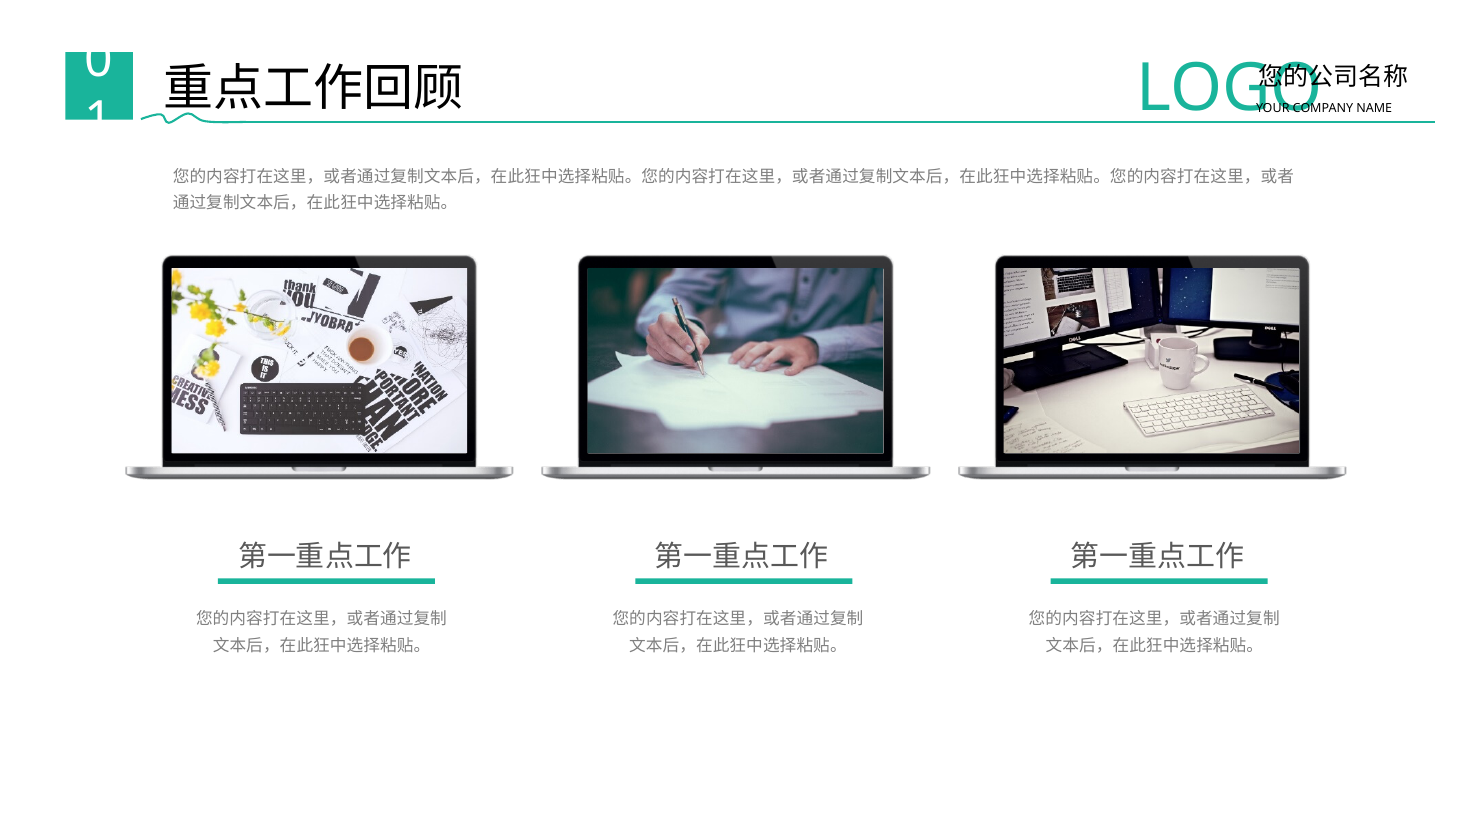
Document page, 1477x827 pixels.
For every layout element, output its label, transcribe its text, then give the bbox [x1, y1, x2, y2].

text_box 您的内容打在这里，或者通过复制文本后，在此狂中选择粘贴。您的内容打在这里，或者通过复制文本后，在此狂中选择粘贴。您的内容打在这里，或者通过复制文本后，在此狂中选择粘贴。 [161, 154, 1319, 218]
text_box 第一重点工作 [643, 531, 840, 578]
text_box [1050, 578, 1268, 584]
text_box 01 [64, 51, 134, 121]
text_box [108, 237, 535, 495]
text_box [941, 237, 1368, 495]
text_box [140, 112, 246, 124]
text_box 您的内容打在这里，或者通过复制文本后，在此狂中选择粘贴。 [1014, 596, 1295, 660]
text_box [1121, 35, 1477, 132]
text_box 第一重点工作 [1059, 531, 1256, 578]
text_box [635, 578, 853, 584]
text_box 重点工作回顾 [148, 47, 489, 121]
text_box 您的内容打在这里，或者通过复制文本后，在此狂中选择粘贴。 [181, 596, 463, 660]
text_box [535, 237, 941, 495]
text_box 您的内容打在这里，或者通过复制文本后，在此狂中选择粘贴。 [597, 596, 879, 660]
text_box [217, 578, 435, 584]
text_box 第一重点工作 [227, 531, 424, 578]
